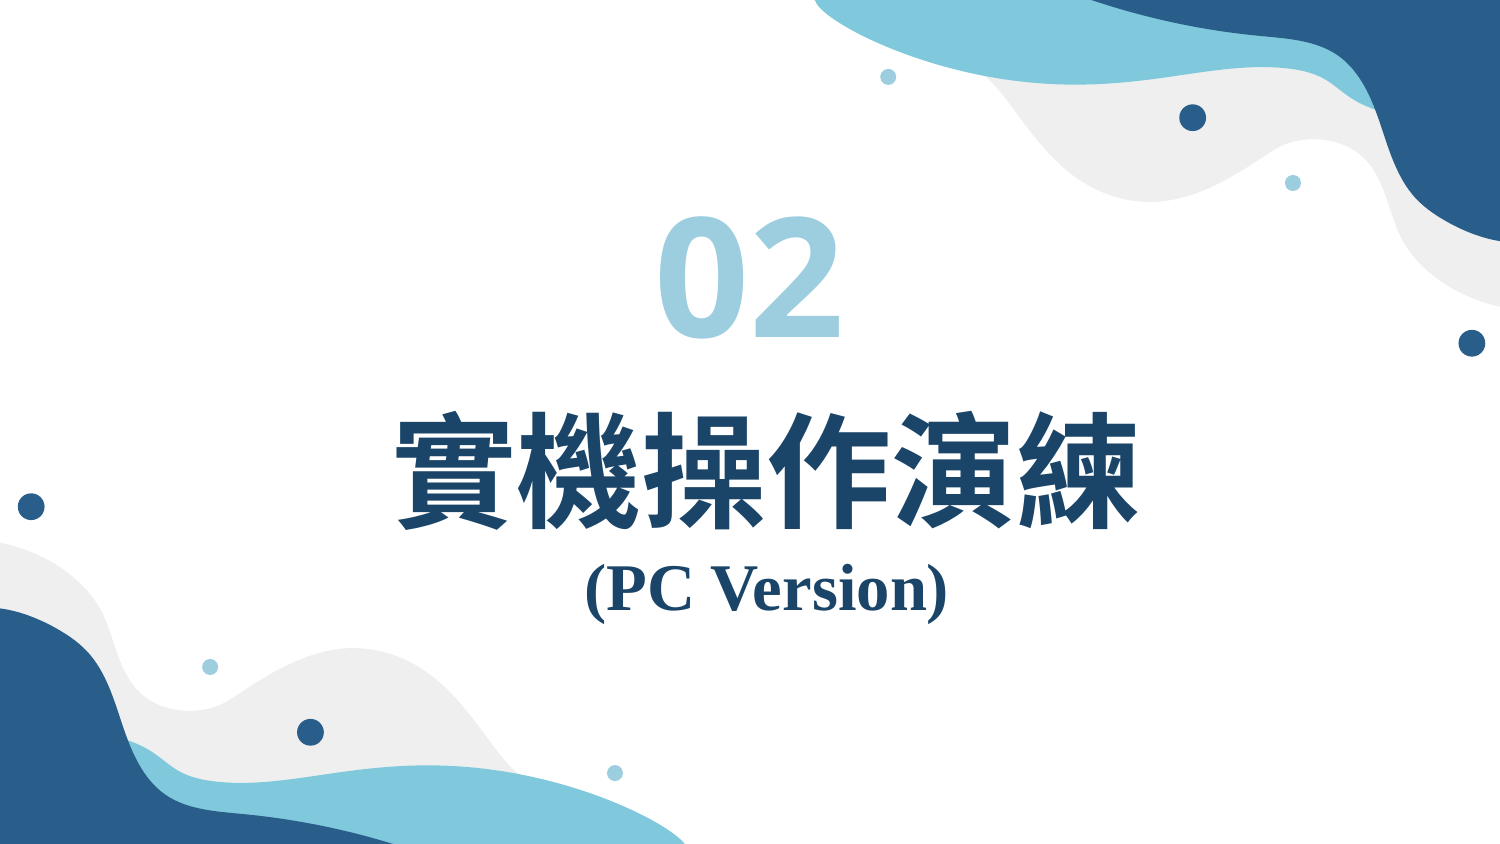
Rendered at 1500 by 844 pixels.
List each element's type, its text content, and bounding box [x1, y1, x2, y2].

title 實機操作演練 (PC Version) [289, 351, 1245, 667]
title 02 [509, 191, 991, 352]
